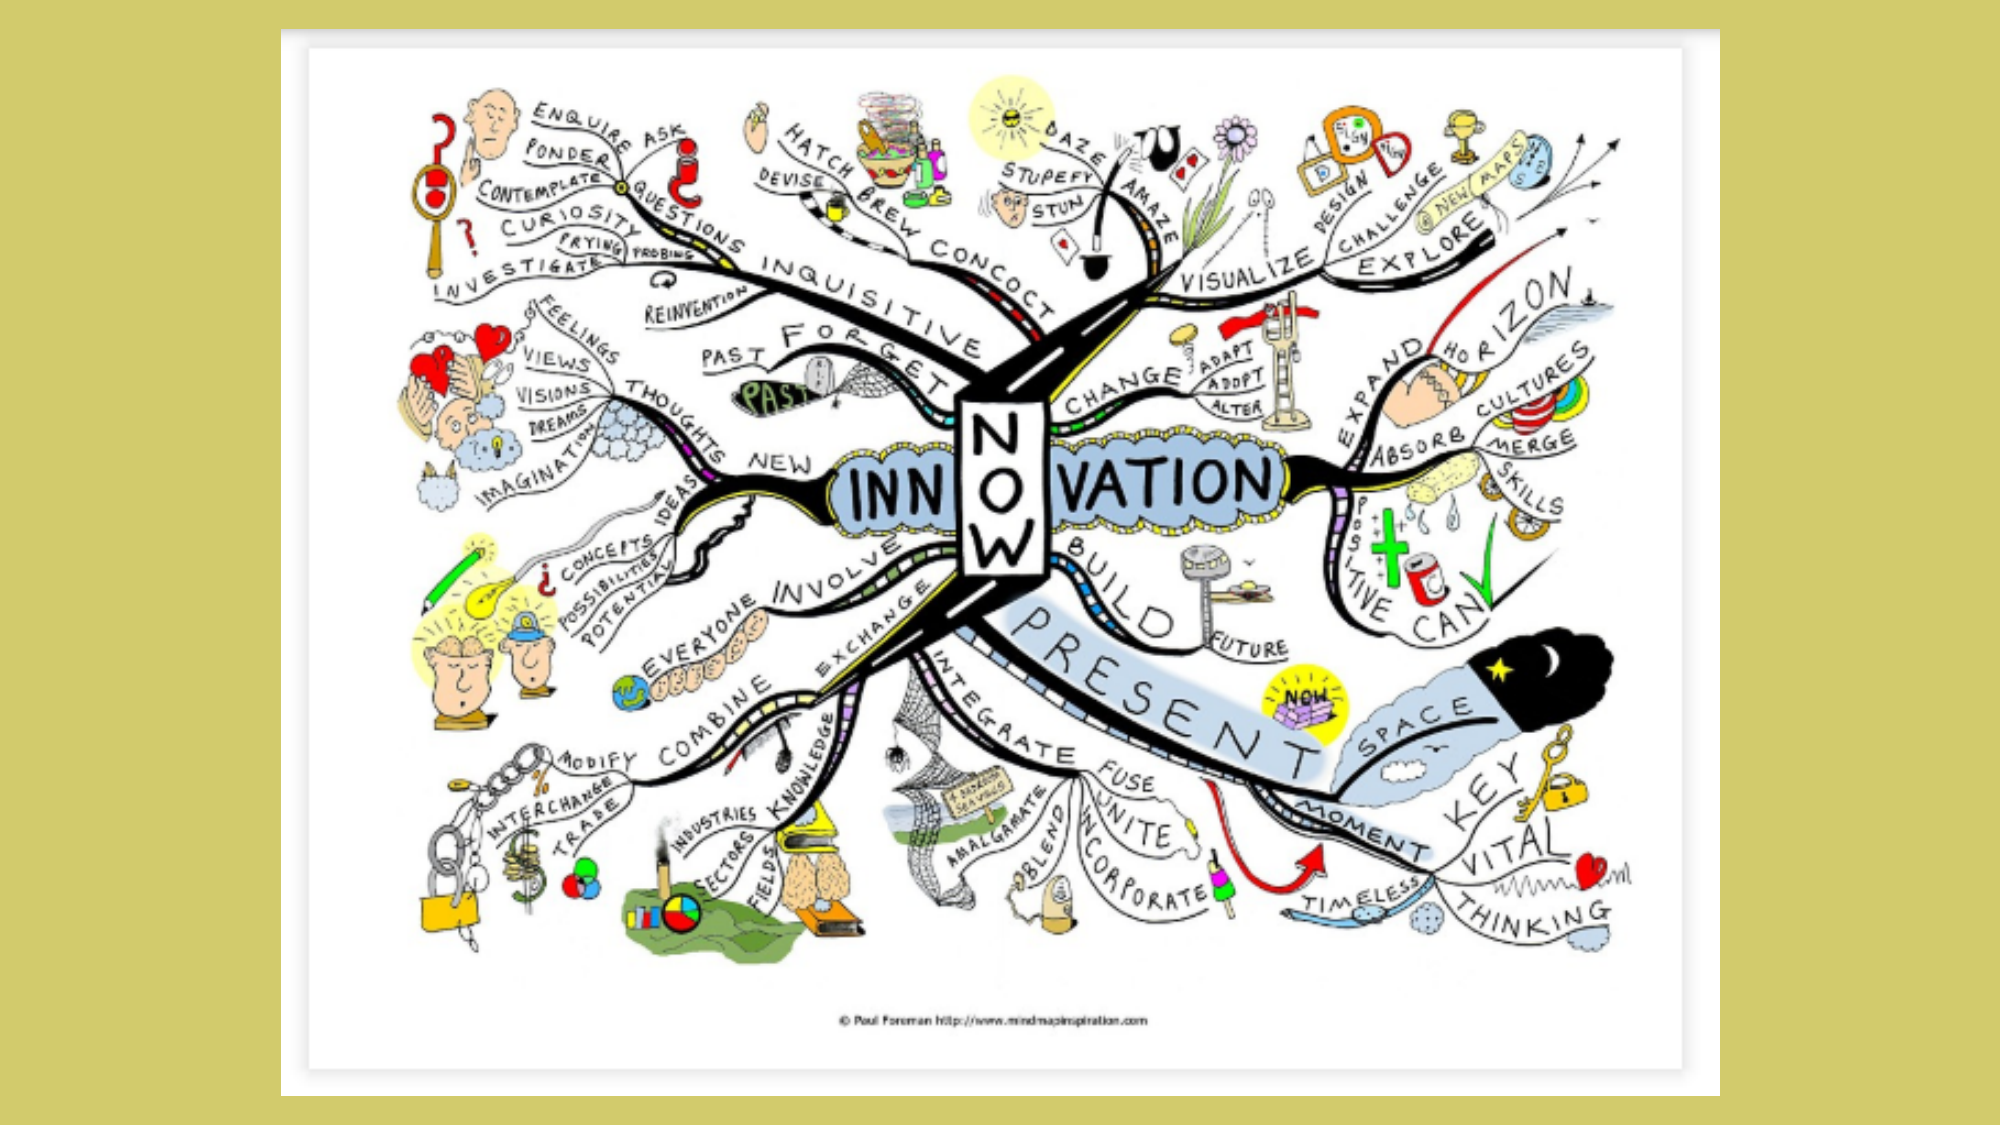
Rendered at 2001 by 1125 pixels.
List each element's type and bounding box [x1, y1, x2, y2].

picture [281, 29, 1720, 1096]
